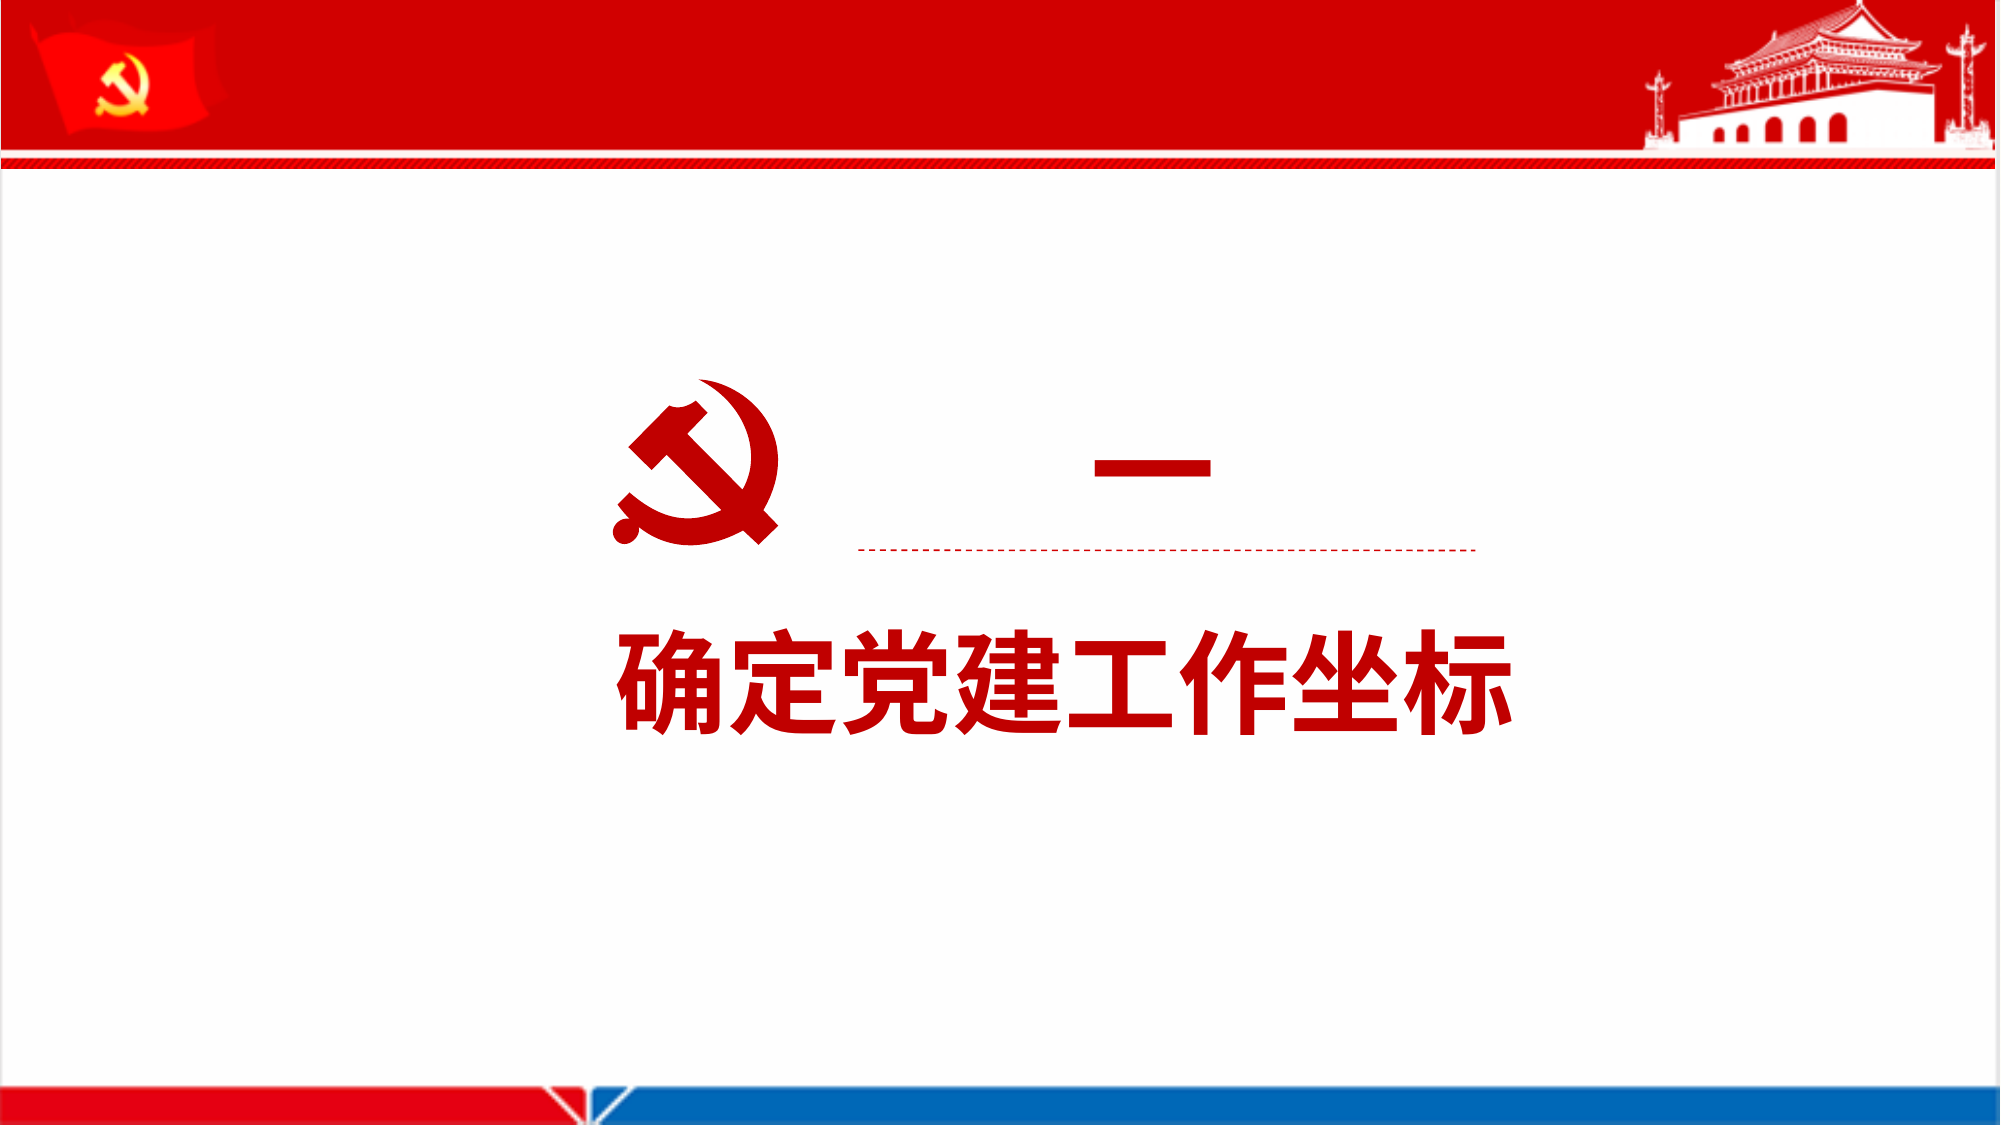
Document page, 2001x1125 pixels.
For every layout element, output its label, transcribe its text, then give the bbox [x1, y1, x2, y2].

text_box 一 [858, 385, 1448, 551]
picture [0, 0, 2001, 1125]
text_box [612, 379, 779, 546]
text_box 确定党建工作坐标 [447, 605, 1682, 756]
slide_number [1412, 1042, 1863, 1103]
